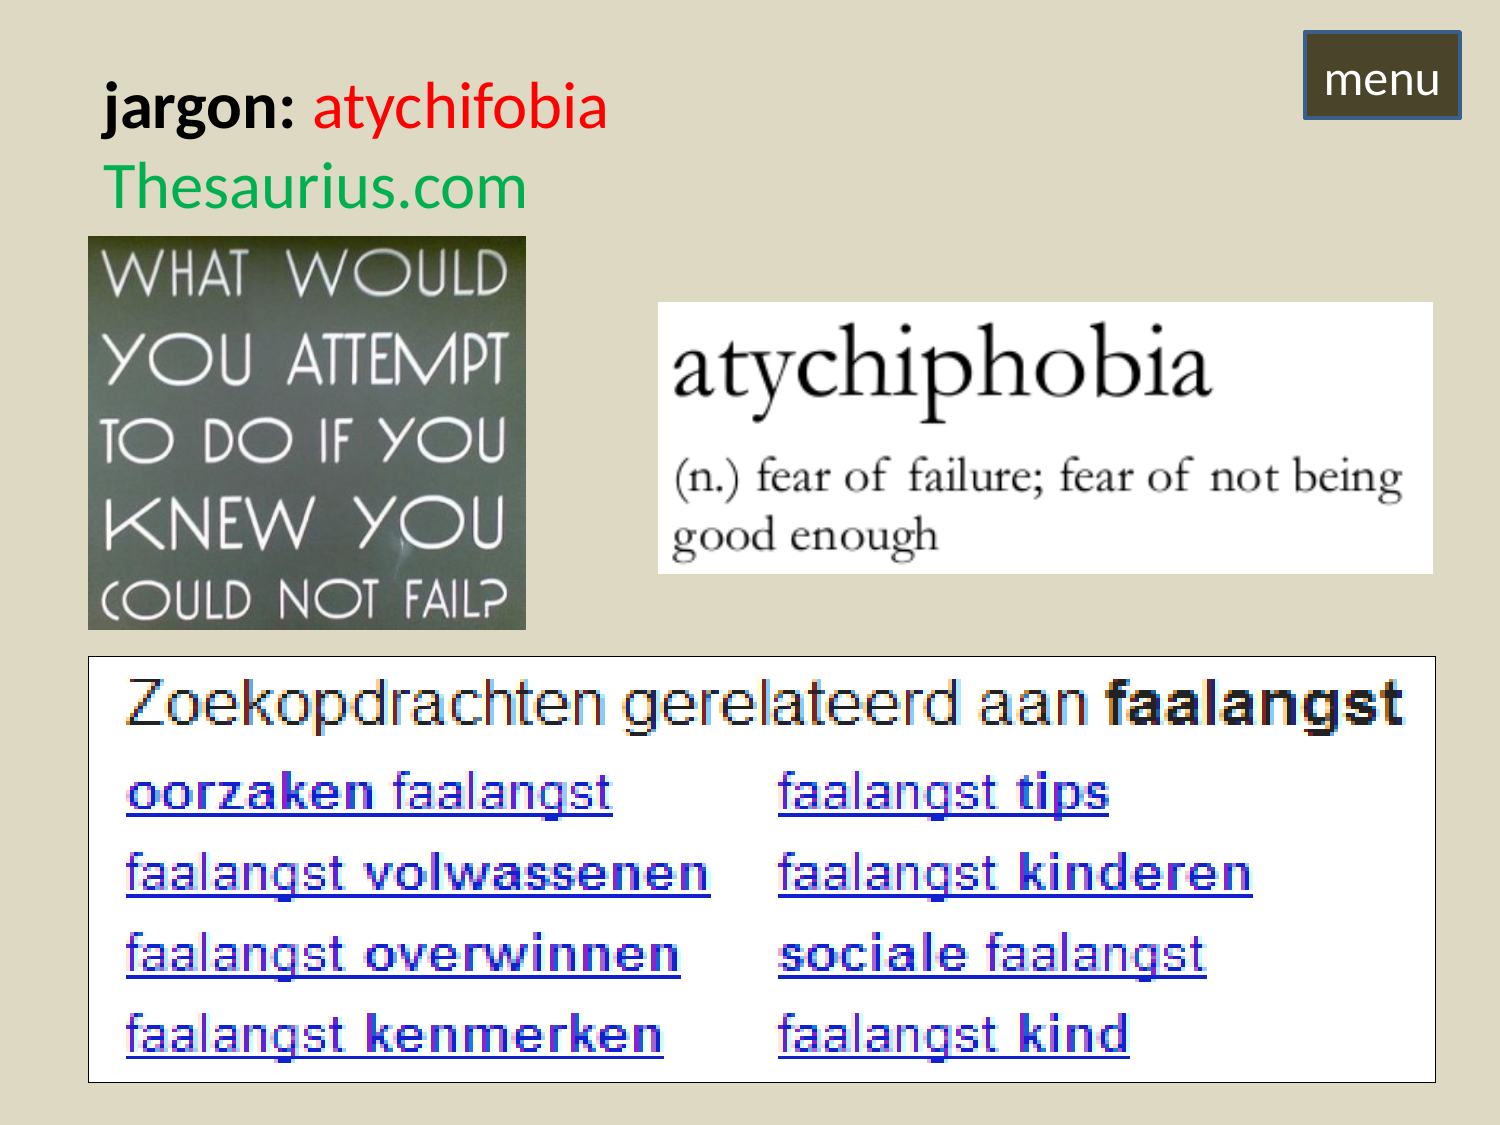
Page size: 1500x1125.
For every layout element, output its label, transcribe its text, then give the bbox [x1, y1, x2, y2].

picture [88, 656, 1436, 1083]
picture [658, 302, 1434, 574]
picture [88, 236, 526, 631]
text_box menu [1303, 30, 1462, 120]
text_box jargon: atychifobia Thesaurius.com [88, 54, 1412, 230]
